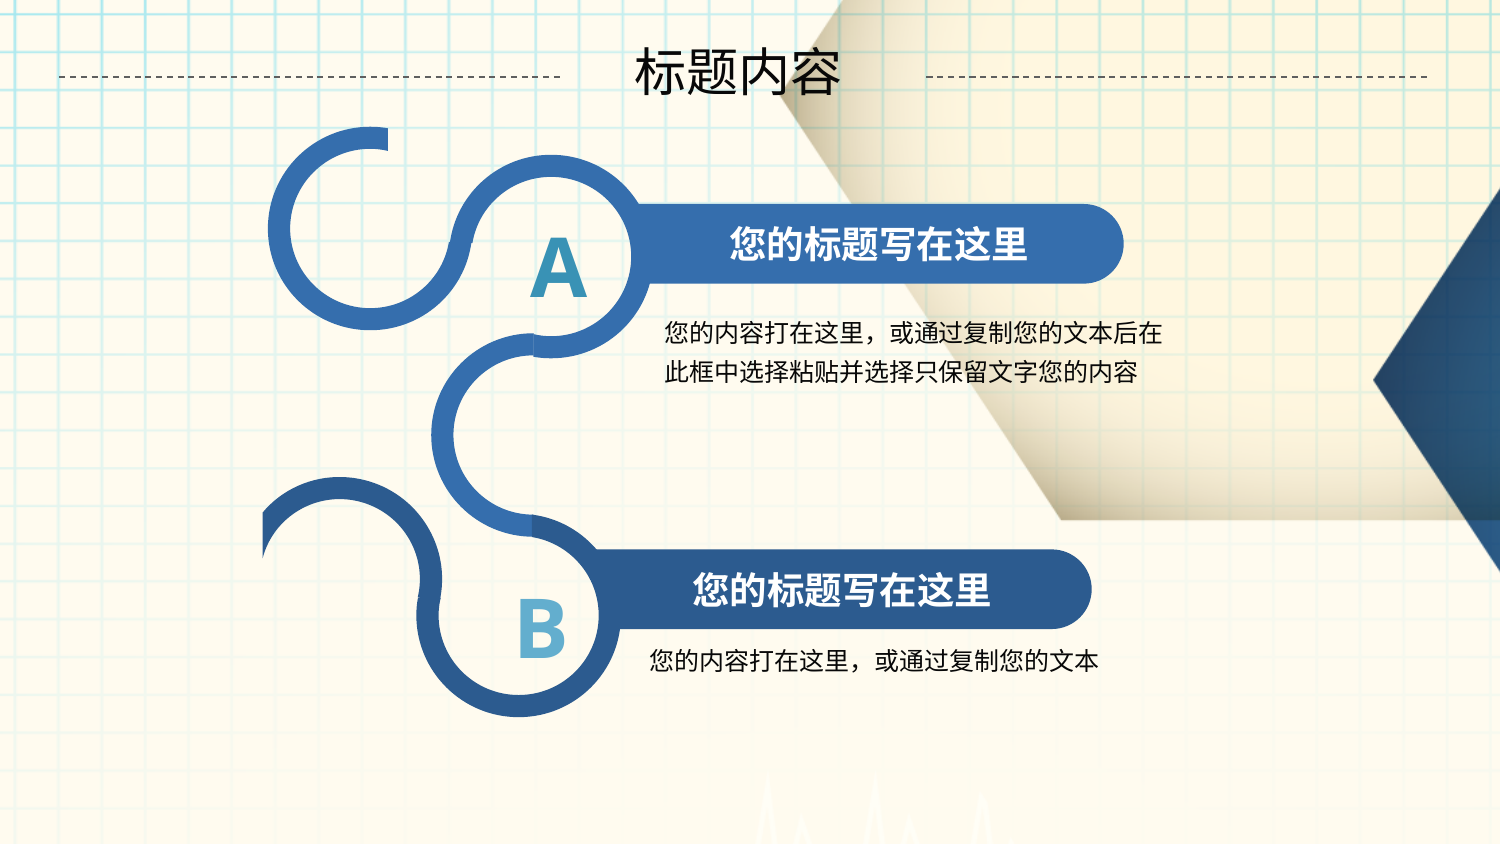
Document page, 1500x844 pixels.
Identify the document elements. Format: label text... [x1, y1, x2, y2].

text_box 您的内容打在这里，或通过复制您的文本后在此框中选择粘贴并选择只保留文字您的内容 [649, 301, 1198, 395]
text_box B [498, 568, 573, 683]
text_box [450, 154, 650, 359]
text_box 标题内容 [608, 32, 868, 110]
text_box A [515, 206, 591, 322]
text_box 您的标题写在这里 [593, 549, 1092, 630]
text_box [416, 514, 620, 718]
picture [0, 0, 1500, 844]
text_box [267, 126, 472, 331]
text_box [262, 477, 443, 603]
text_box [431, 333, 534, 537]
text_box 您的内容打在这里，或通过复制您的文本 [634, 629, 1224, 683]
text_box 您的标题写在这里 [634, 203, 1124, 284]
